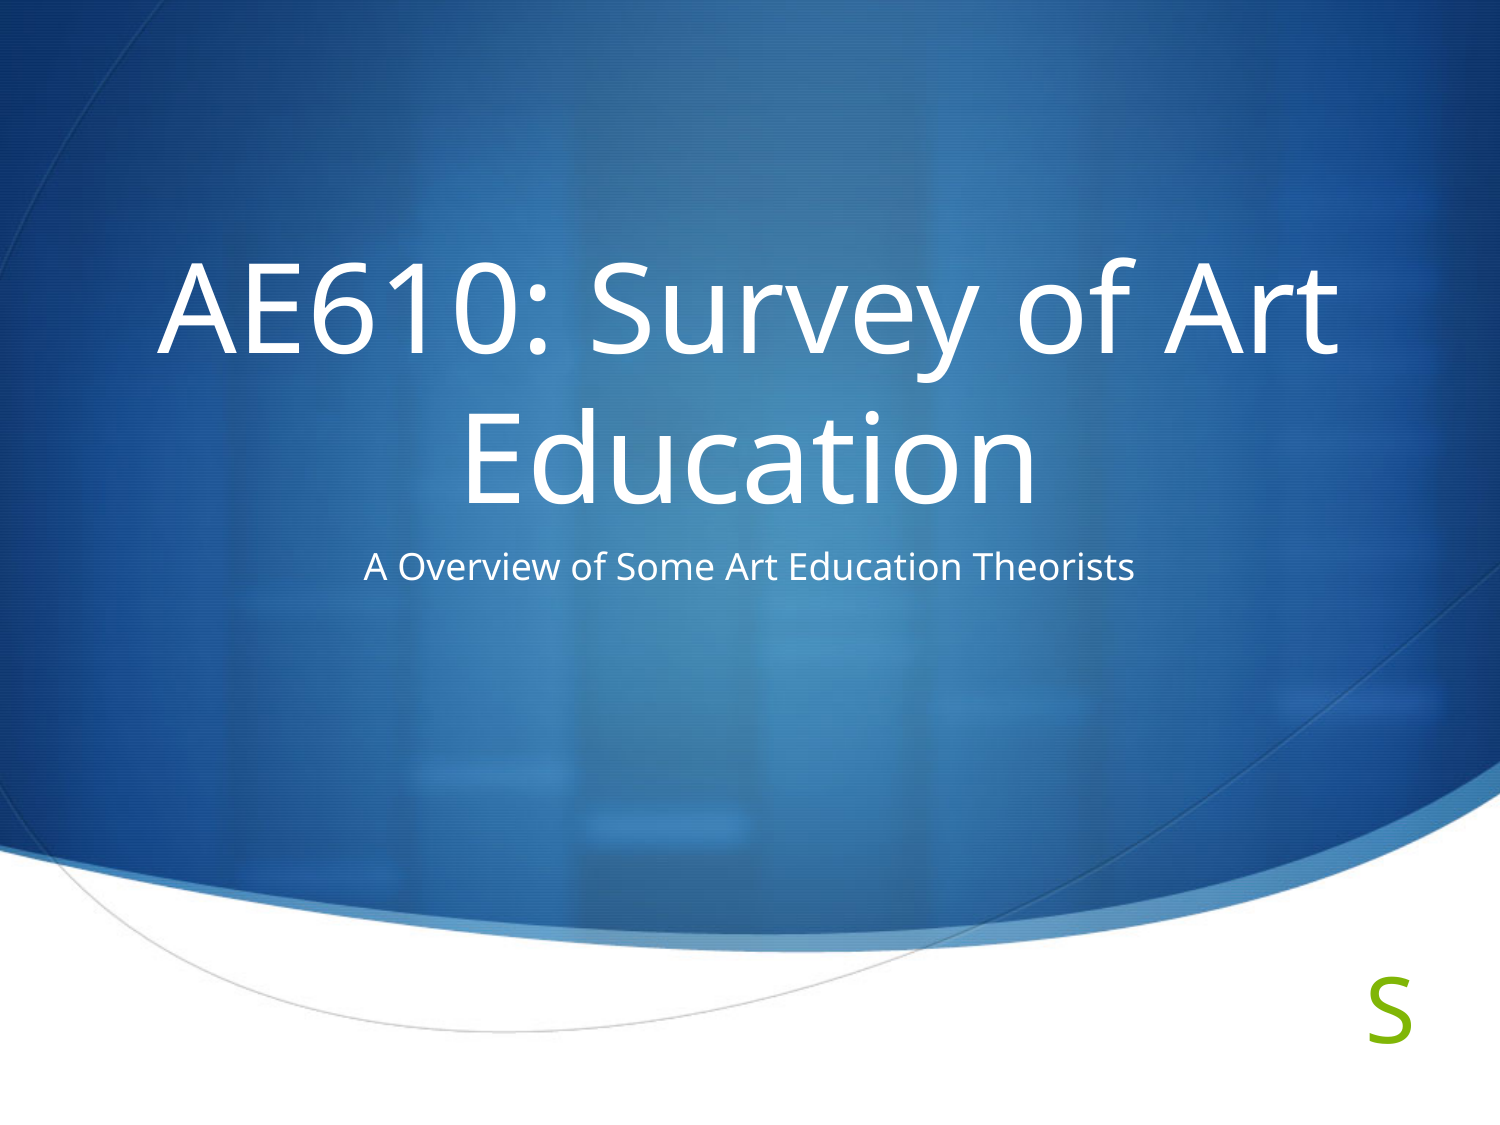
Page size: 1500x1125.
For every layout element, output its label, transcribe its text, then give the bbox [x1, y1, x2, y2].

title AE610: Survey of Art Education [75, 212, 1425, 529]
subtitle A Overview of Some Art Education Theorists [75, 542, 1425, 718]
picture [0, 0, 1500, 1125]
